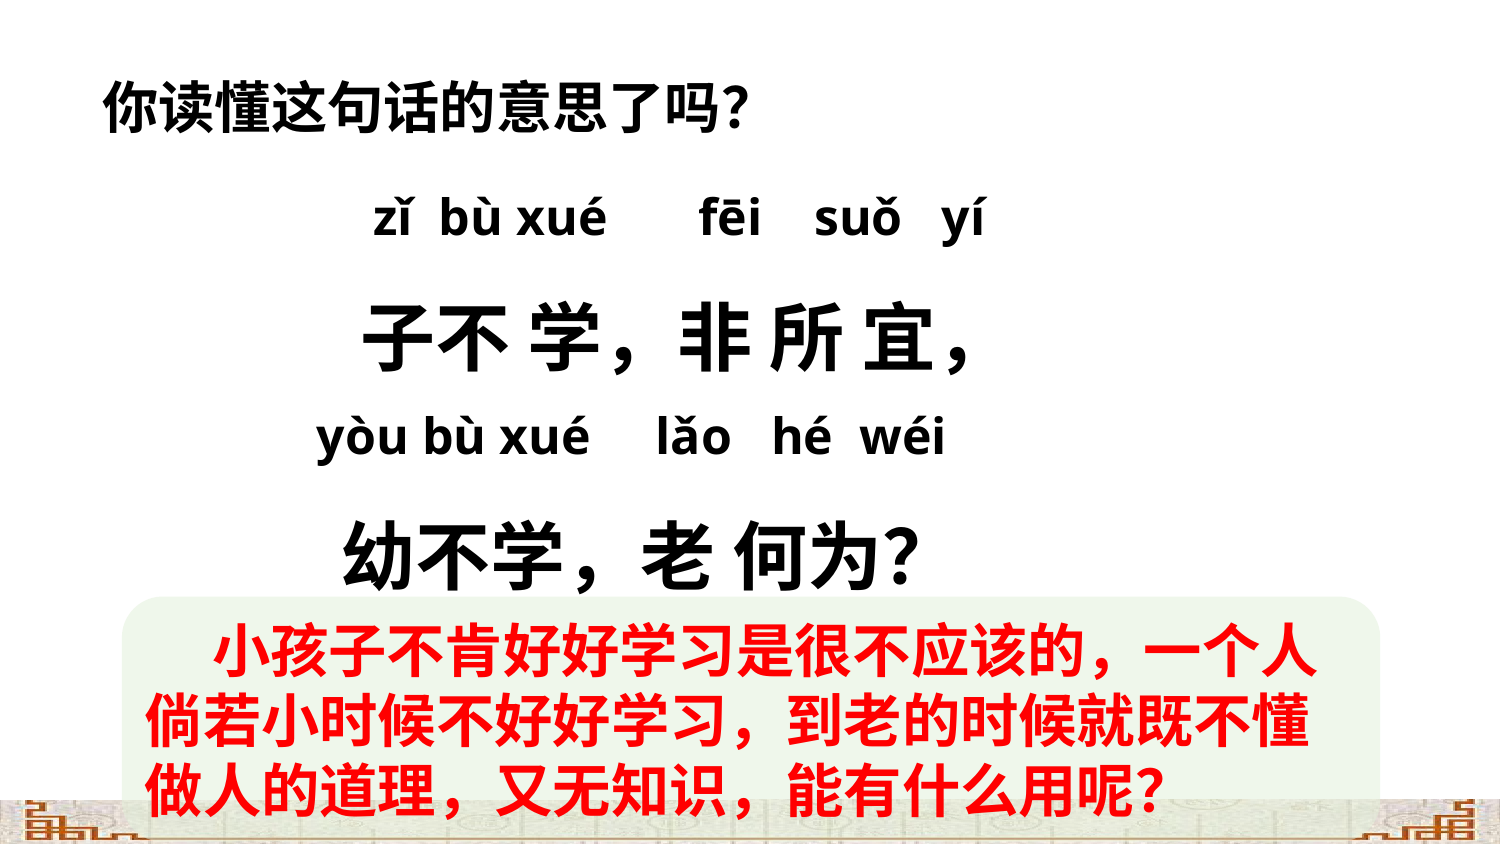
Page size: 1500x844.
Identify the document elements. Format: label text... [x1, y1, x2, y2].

text_box zǐ bù xué fēi suǒ yí 子不 学，非 所 宜， [348, 150, 1105, 387]
text_box yòu bù xué lǎo hé wéi 幼不学，老 何为？ [305, 368, 1100, 605]
picture [0, 799, 1500, 844]
text_box 你读懂这句话的意思了吗？ [23, 44, 850, 147]
text_box 小孩子不肯好好学习是很不应该的，一个人倘若小时候不好好学习，到老的时候就既不懂做人的道理，又无知识，能有什么用呢？ [121, 596, 1381, 842]
